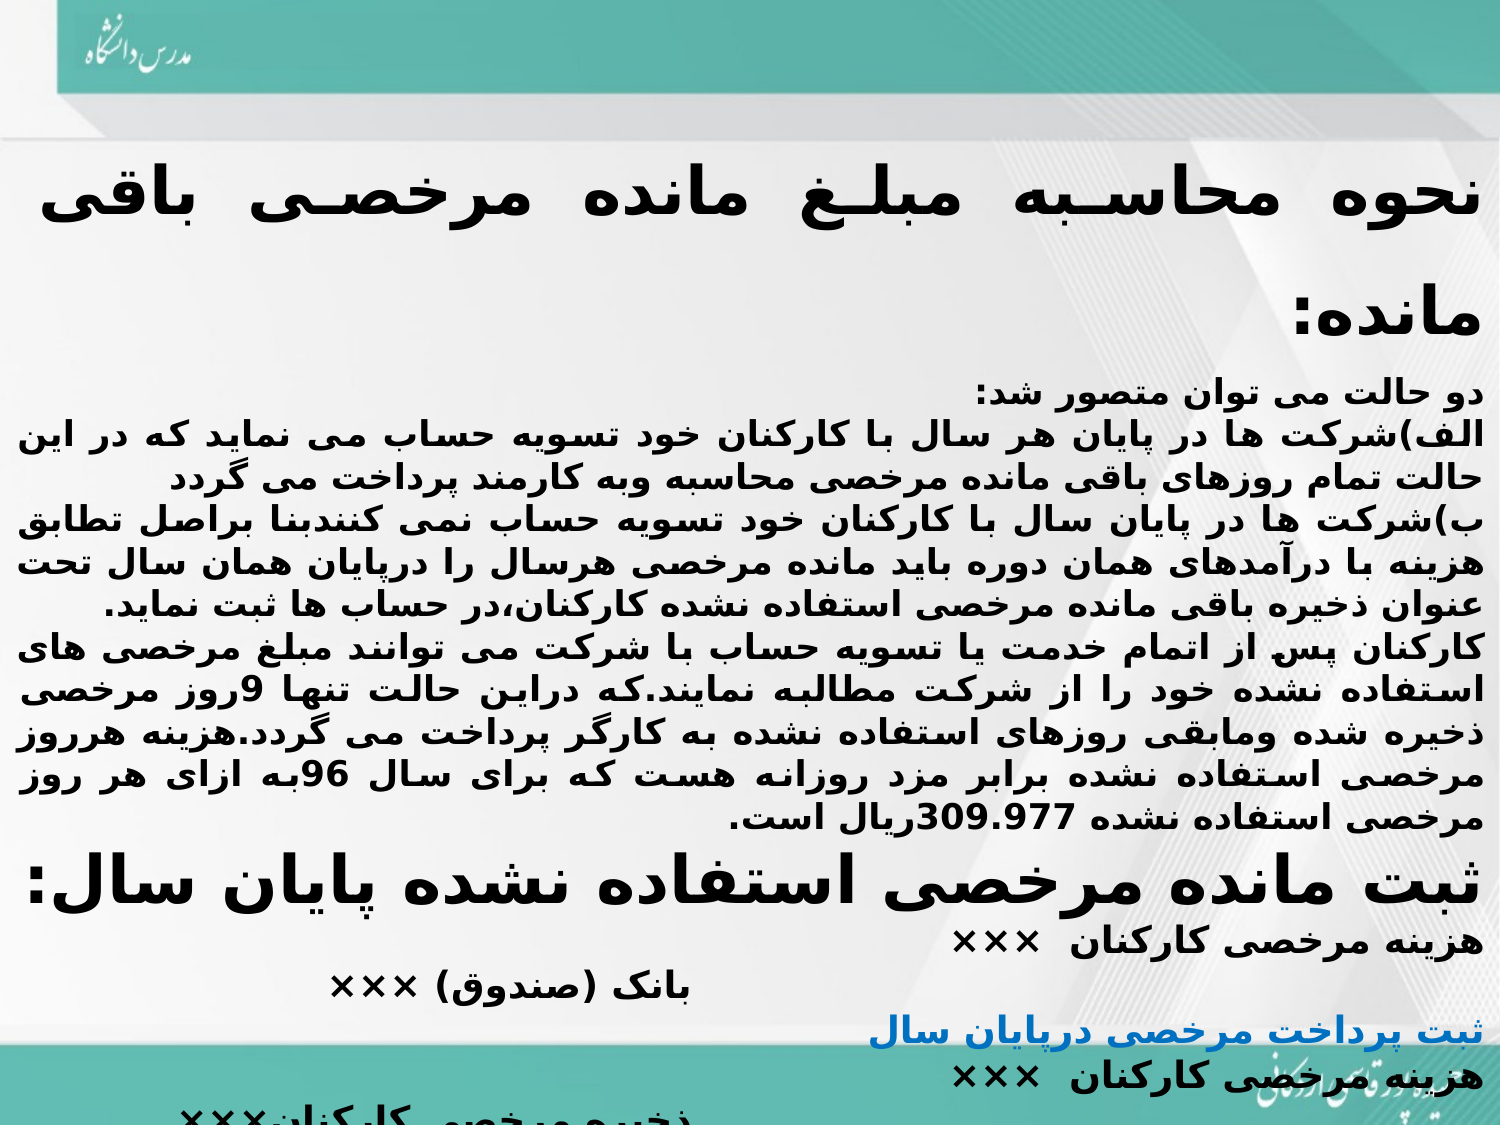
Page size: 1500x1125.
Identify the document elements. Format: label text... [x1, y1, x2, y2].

text_box نحوه محاسبه مبلغ مانده مرخصی باقی مانده: دو حالت می توان متصور شد: الف)شرکت ها در پایان هر سال با کارکنان خود تسویه حساب می نماید که در این حالت تمام روزهای باقی مانده مرخصی محاسبه وبه کارمند پرداخت می گردد ب)شرکت ها در پایان سال با کارکنان خود تسویه حساب نمی کنندبنا براصل تطابق هزینه با درآمدهای همان دوره باید مانده مرخصی هرسال را درپایان همان سال تحت عنوان ذخیره باقی مانده مرخصی استفاده نشده کارکنان،در حساب ها ثبت نماید. کارکنان پس از اتمام خدمت یا تسویه حساب با شرکت می توانند مبلغ مرخصی های استفاده نشده خود را از شرکت مطالبه نمایند.که دراین حالت تنها 9روز مرخصی ذخیره شده ومابقی روزهای استفاده نشده به کارگر پرداخت می گردد.هزینه هرروز مرخصی استفاده نشده برابر مزد روزانه هست که برای سال 96به ازای هر روز مرخصی استفاده نشده 309.977ریال است. ثبت مانده مرخصی استفاده نشده پایان سال: هزینه مرخصی کارکنان ××× بانک (صندوق) ××× ثبت پرداخت مرخصی درپایان سال هزینه مرخصی کارکنان ××× ذخیره مرخصی کارکنان××× ثبت عدم پرداخت مرخصی در پایان سال [0, 0, 1500, 1125]
